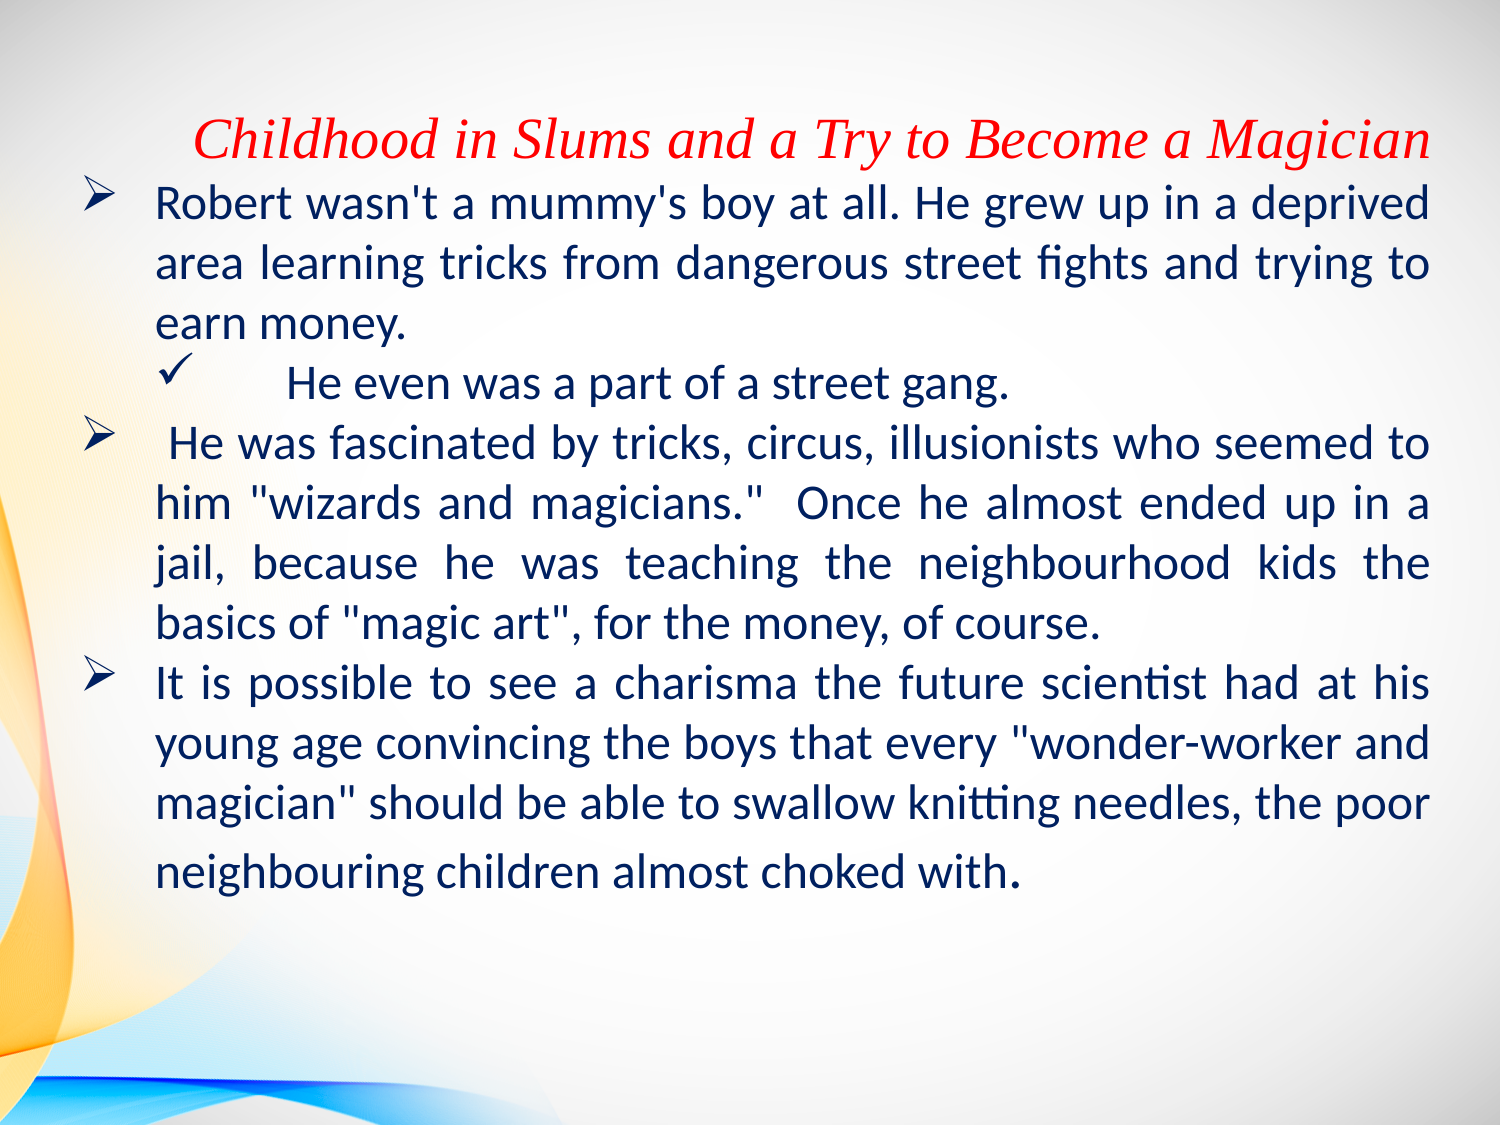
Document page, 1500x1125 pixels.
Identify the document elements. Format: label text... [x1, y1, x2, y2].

text_box Childhood in Slums and a Try to Become a Magician Robert wasn't a mummy's boy at all. He grew up in a deprived area learning tricks from dangerous street fights and trying to earn money. He even was a part of a street gang. He was fascinated by tricks, circus, illusionists who seemed to him "wizards and magicians." Once he almost ended up in a jail, because he was teaching the neighbourhood kids the basics of "magic art", for the money, of course. It is possible to see a charisma the future scientist had at his young age convincing the boys that every "wonder-worker and magician" should be able to swallow knitting needles, the poor neighbouring children almost choked with. [65, 82, 1447, 908]
picture [0, 0, 1500, 1125]
